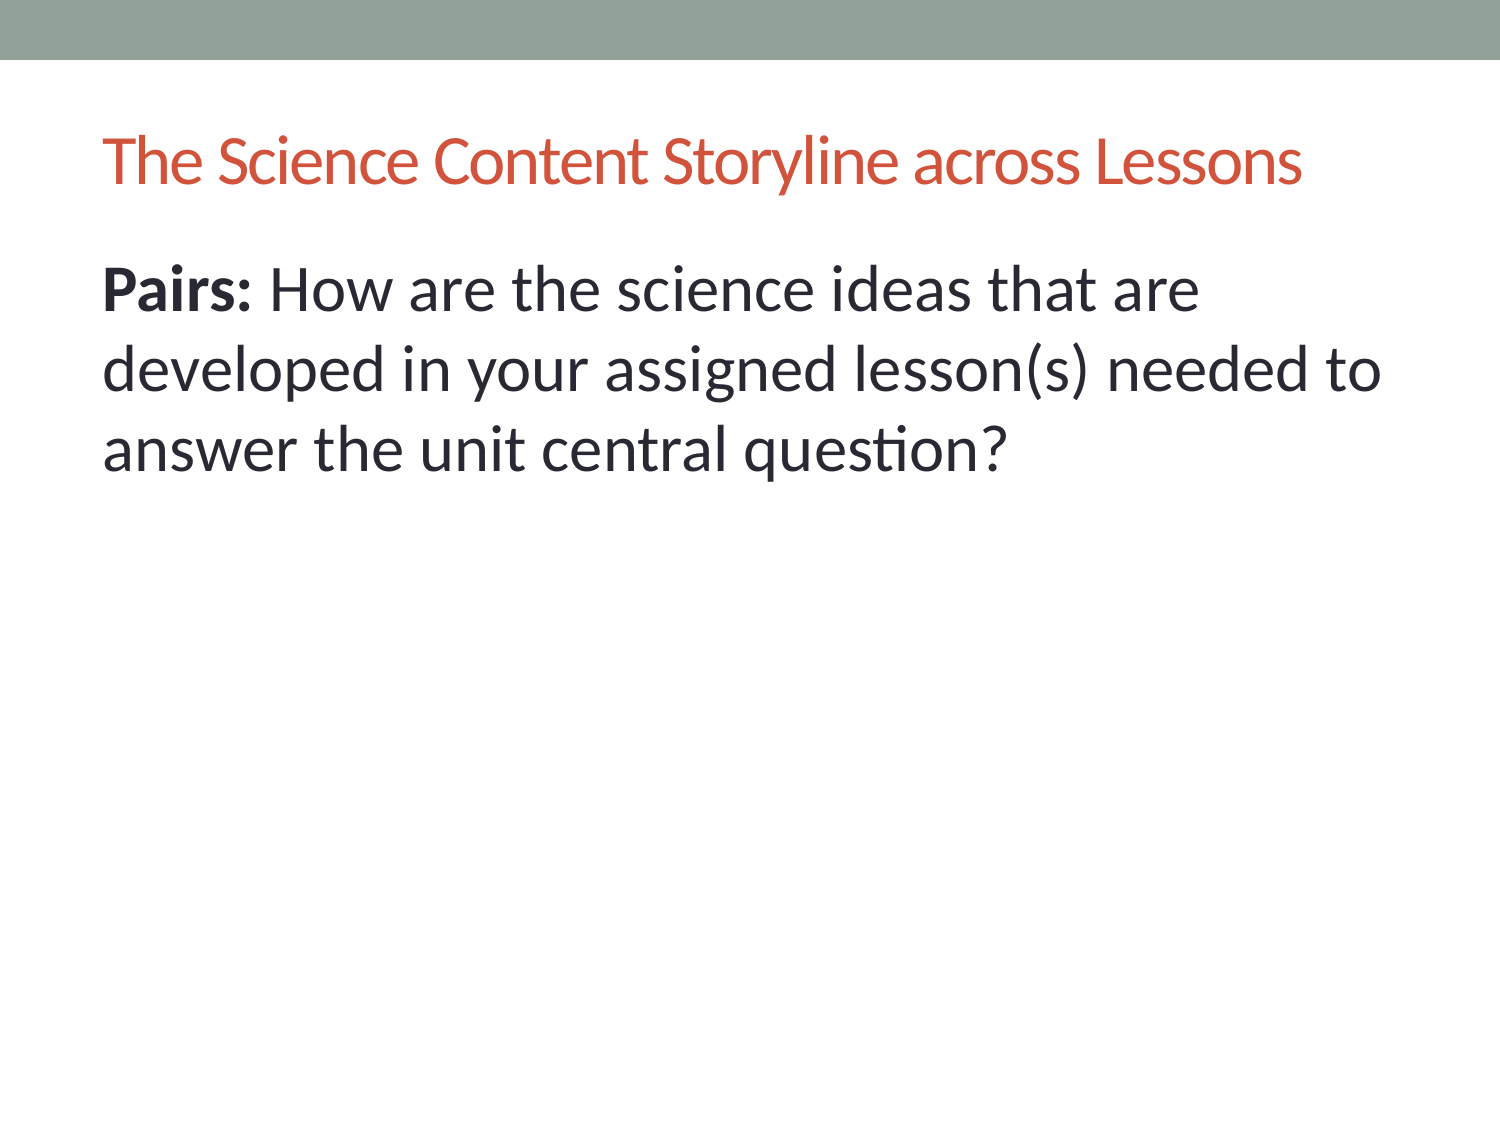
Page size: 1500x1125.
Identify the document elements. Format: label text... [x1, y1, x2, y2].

list Pairs: How are the science ideas that are developed in your assigned lesson(s) needed to answer the unit central question? [87, 237, 1425, 1038]
title The Science Content Storyline across Lessons [87, 75, 1463, 238]
